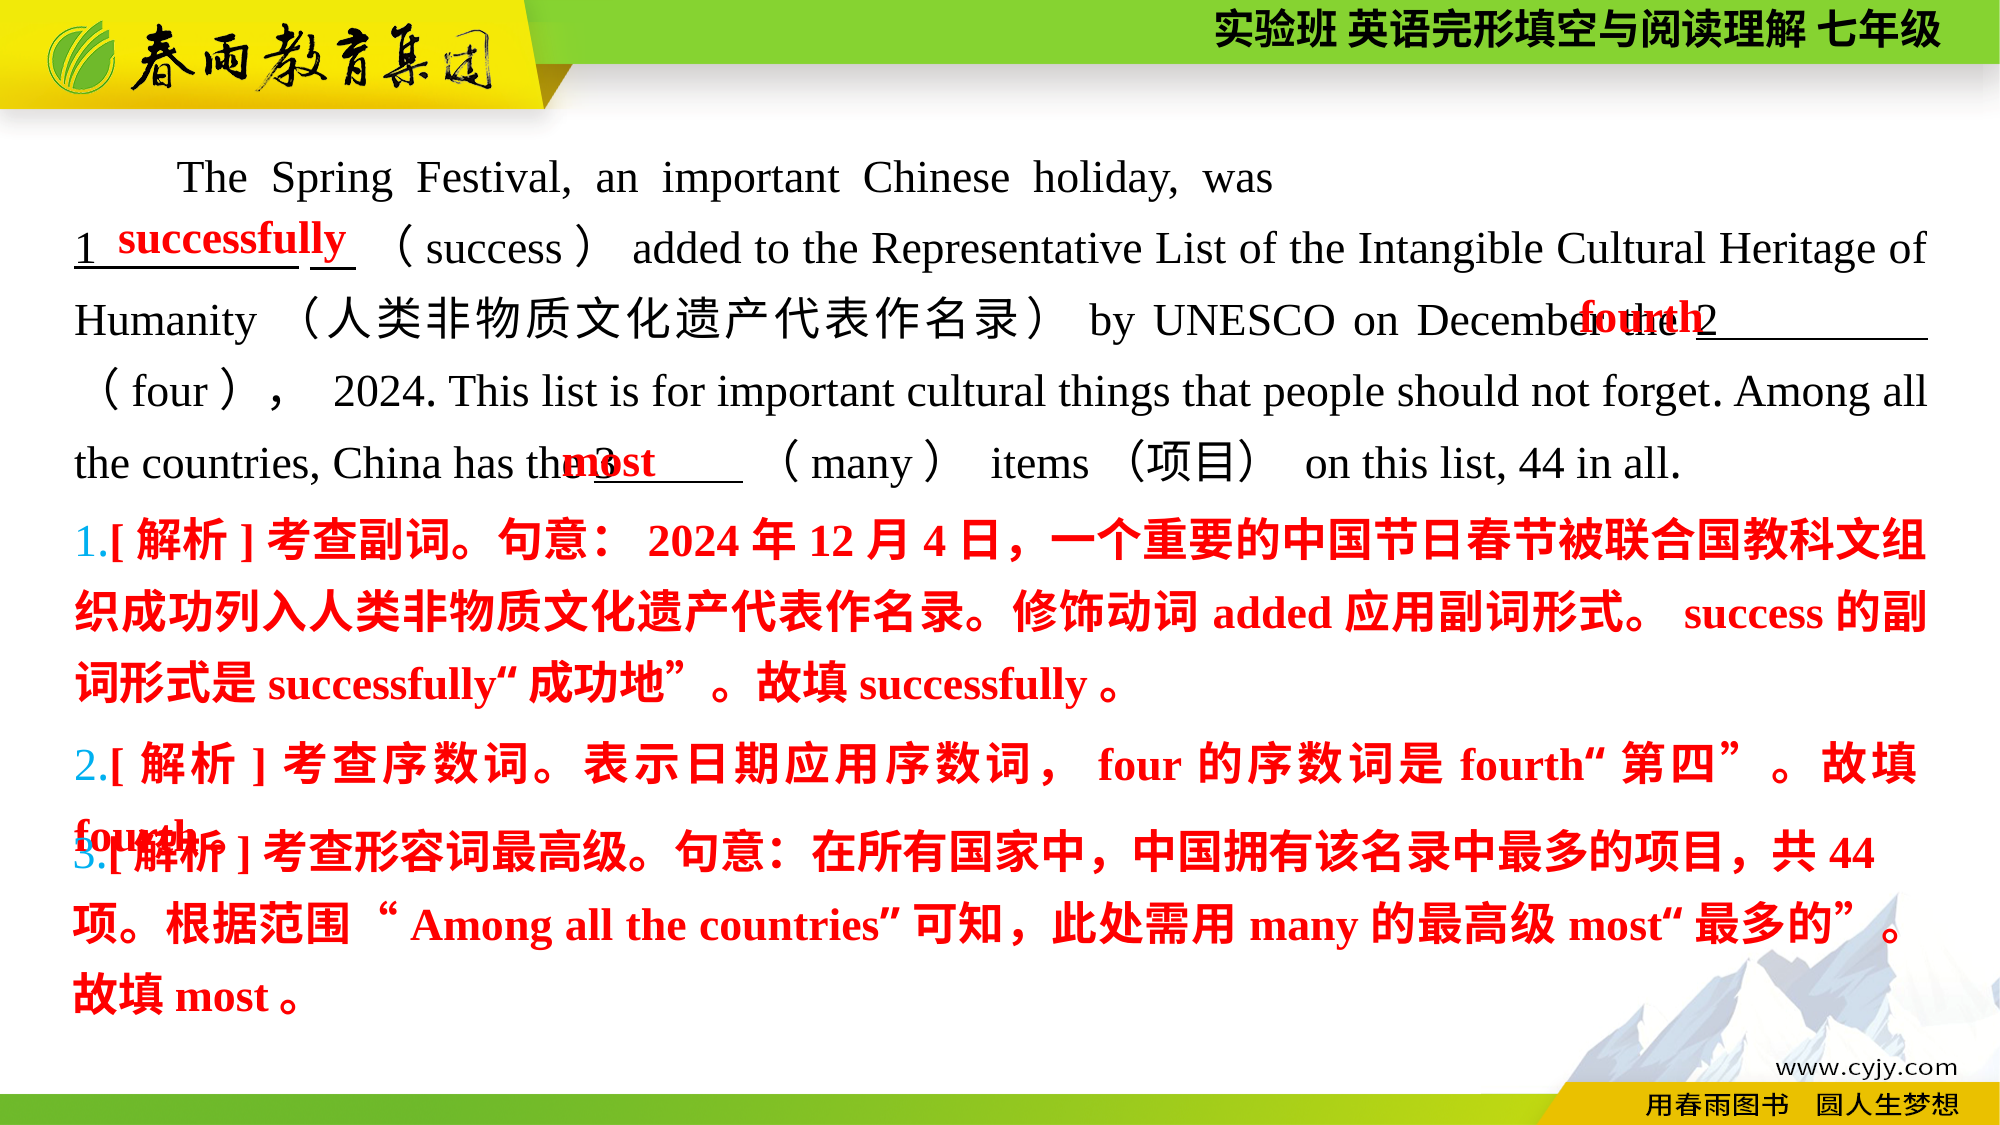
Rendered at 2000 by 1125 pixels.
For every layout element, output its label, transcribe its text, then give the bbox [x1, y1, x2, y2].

text_box 3.[解析]考查形容词最高级。句意：在所有国家中，中国拥有该名录中最多的项目，共44 项。根据范围“Among all the countries”可知，此处需用many的最高级most“最多的”。故填most。 [57, 799, 1942, 1029]
text_box successfully [91, 183, 362, 271]
text_box most [535, 407, 671, 486]
text_box fourth [1564, 263, 1719, 350]
list The Spring Festival, an important Chinese holiday, was 1 （success）added to the Representative List of the Intangible Cultural Heritage of Humanity（人类非物质文化遗产代表作名录）by UNESCO on December the 2 （four）， 2024. This list is for important cultural things that people should not forget. Among all the countries, China has the 3 （many） items（项目） on this list, 44 in all. [59, 122, 1944, 486]
picture [0, 0, 2000, 1125]
text_box 2.[解析]考查序数词。表示日期应用序数词，four的序数词是fourth“第四”。故填fourth。 [59, 710, 1944, 869]
text_box 1.[解析]考查副词。句意：2024年12月4日，一个重要的中国节日春节被联合国教科文组织成功列入人类非物质文化遗产代表作名录。修饰动词added应用副词形式。success的副词形式是successfully“成功地”。故填successfully。 [59, 486, 1944, 710]
